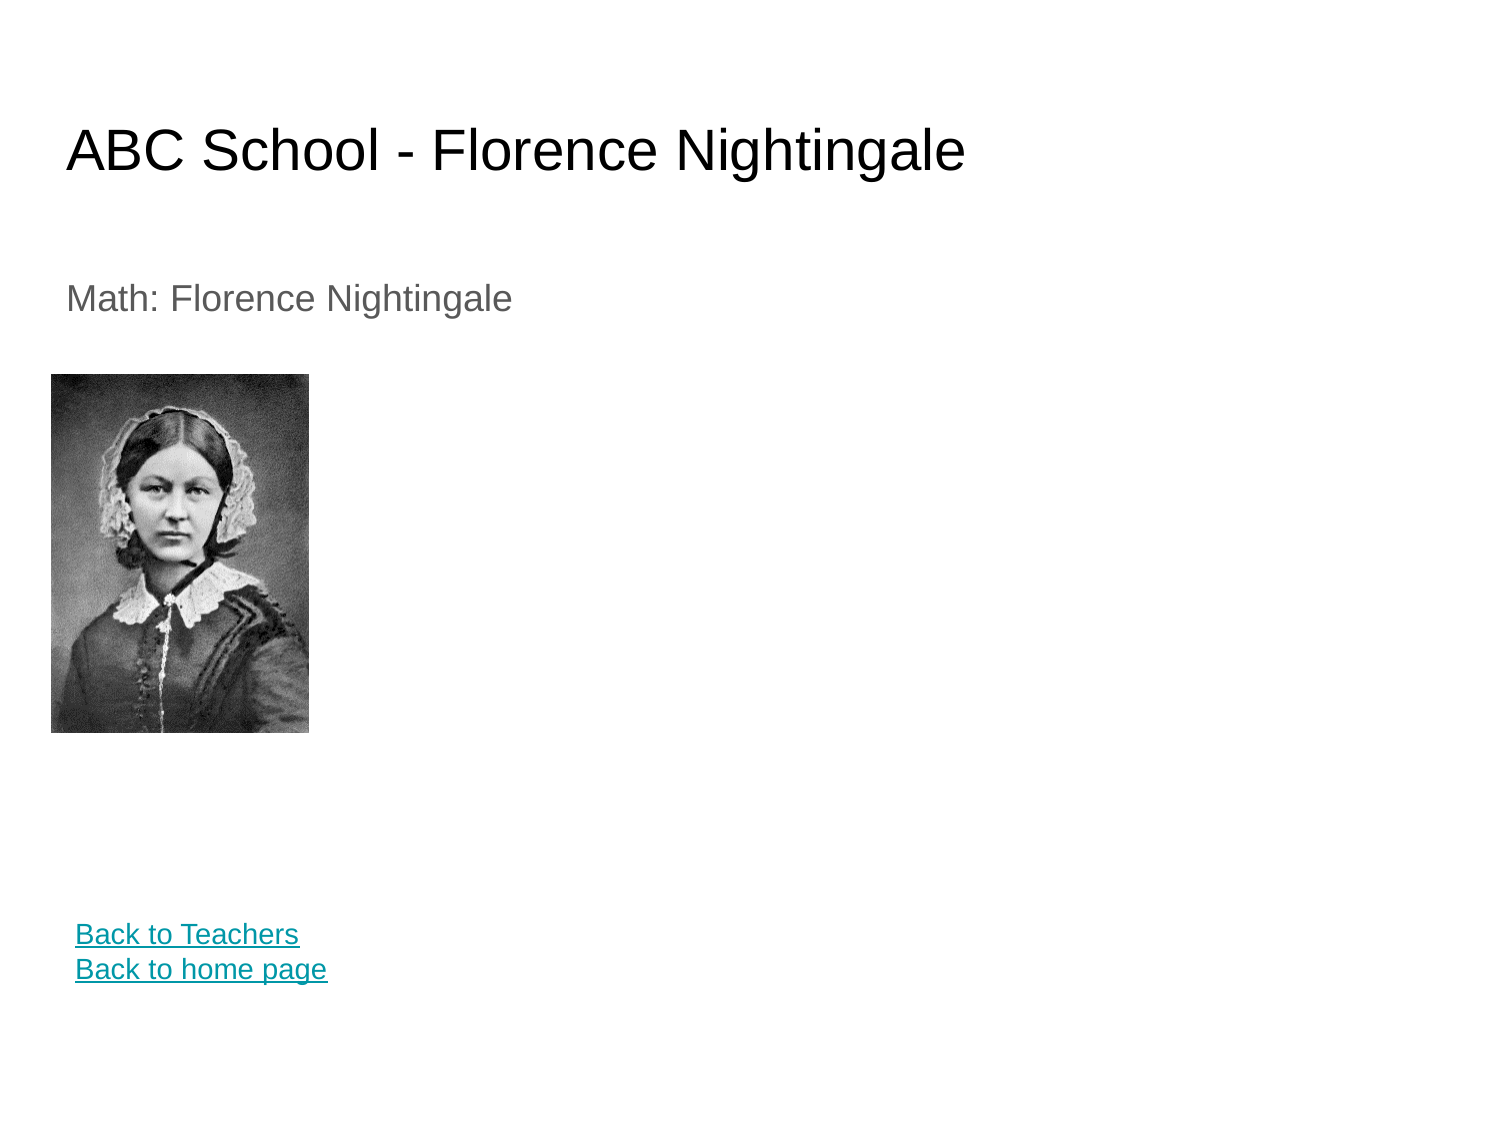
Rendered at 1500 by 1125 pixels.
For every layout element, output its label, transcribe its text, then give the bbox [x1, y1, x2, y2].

title ABC School - Florence Nightingale [51, 97, 1449, 223]
text_box Back to Teachers Back to home page [59, 900, 1106, 1064]
picture [50, 374, 309, 734]
list Math: Florence Nightingale [51, 252, 1449, 1000]
